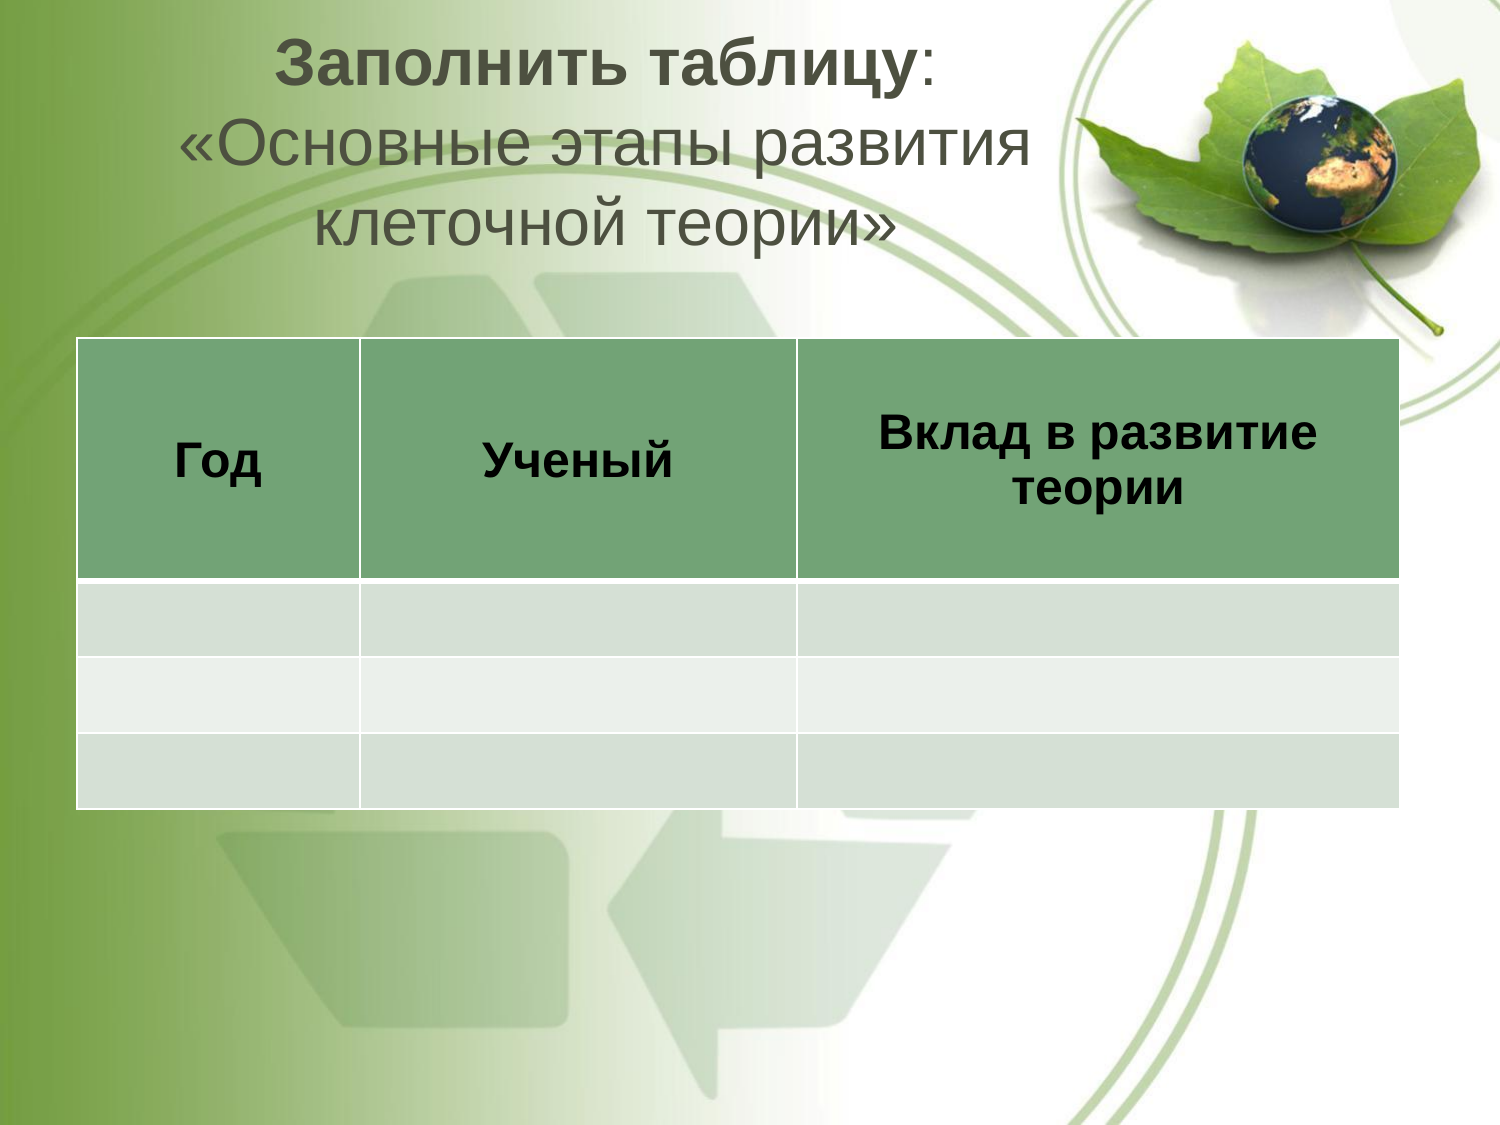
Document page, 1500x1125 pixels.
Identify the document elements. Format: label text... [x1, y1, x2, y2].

table_cell [361, 584, 796, 656]
table_cell [361, 658, 796, 732]
title Заполнить таблицу: «Основные этапы развития клеточной теории» [75, 45, 1138, 233]
table_cell [798, 584, 1399, 656]
table_cell [798, 658, 1399, 732]
table_header Ученый [361, 339, 796, 578]
table_cell [78, 734, 359, 808]
table_cell [78, 584, 359, 656]
table_cell [798, 734, 1399, 808]
picture [0, 0, 1500, 1125]
table_cell [78, 658, 359, 732]
table_header Вклад в развитие теории [798, 339, 1399, 578]
table_header Год [78, 339, 359, 578]
table_cell [361, 734, 796, 808]
